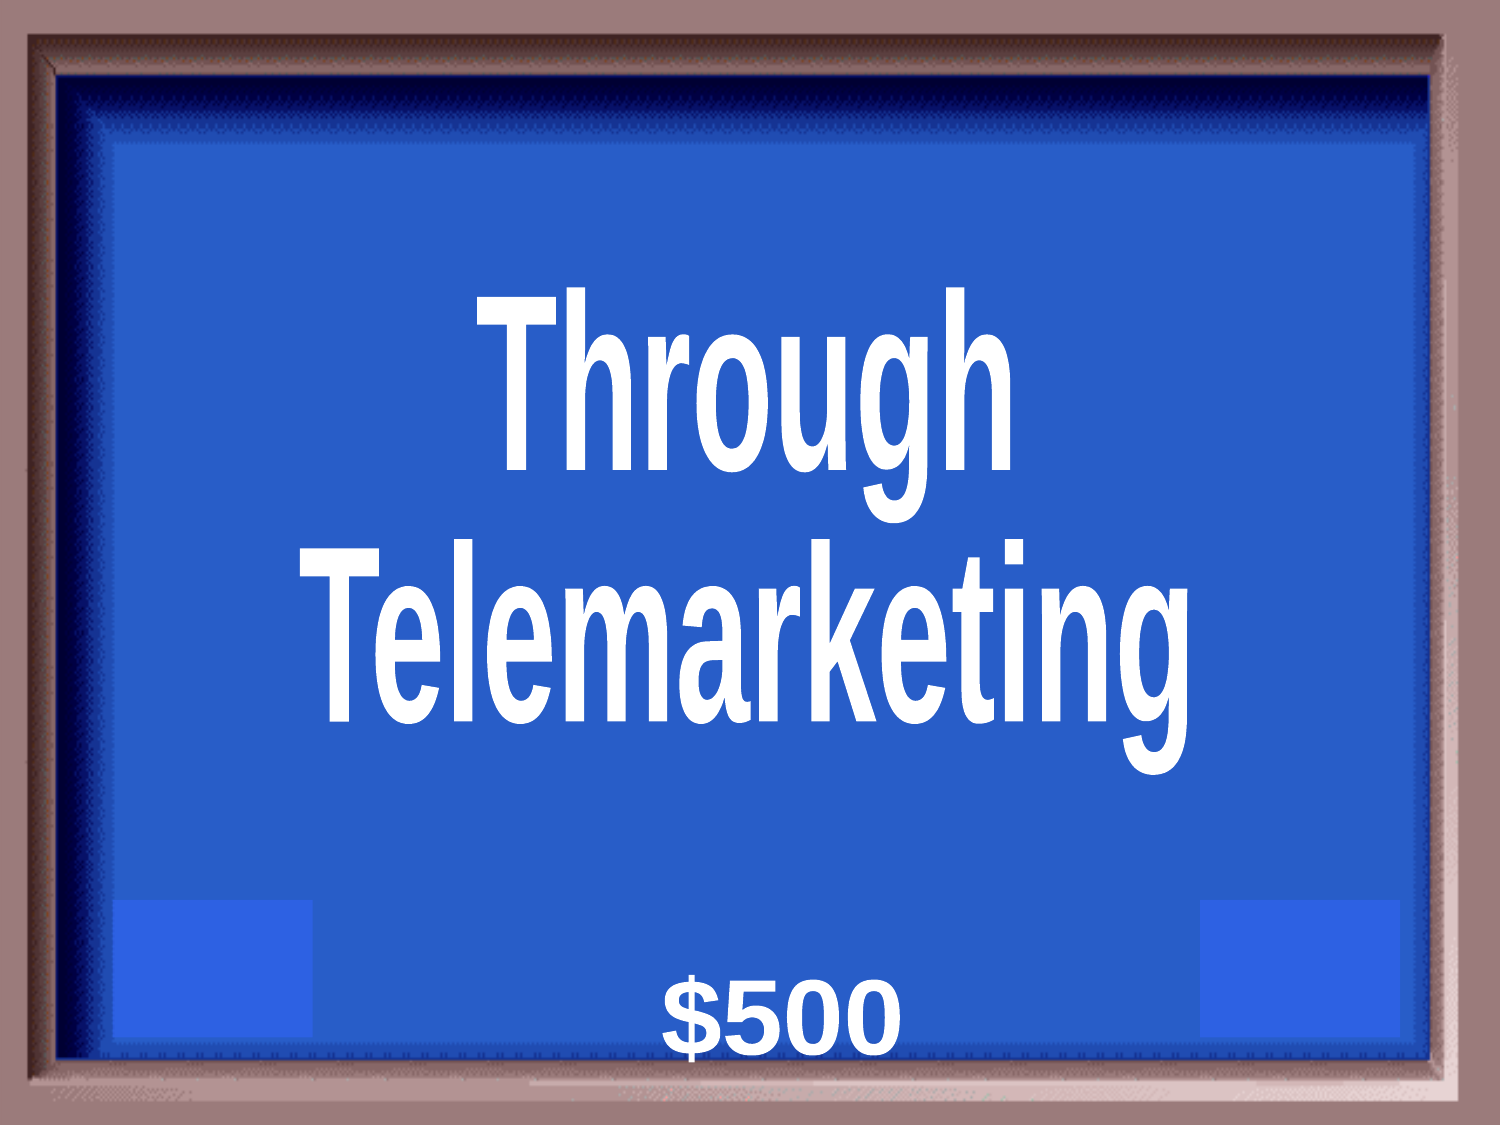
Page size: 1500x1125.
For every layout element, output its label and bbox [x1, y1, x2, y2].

text_box [1200, 899, 1401, 1038]
text_box [112, 899, 313, 1038]
picture [0, 0, 1500, 1125]
